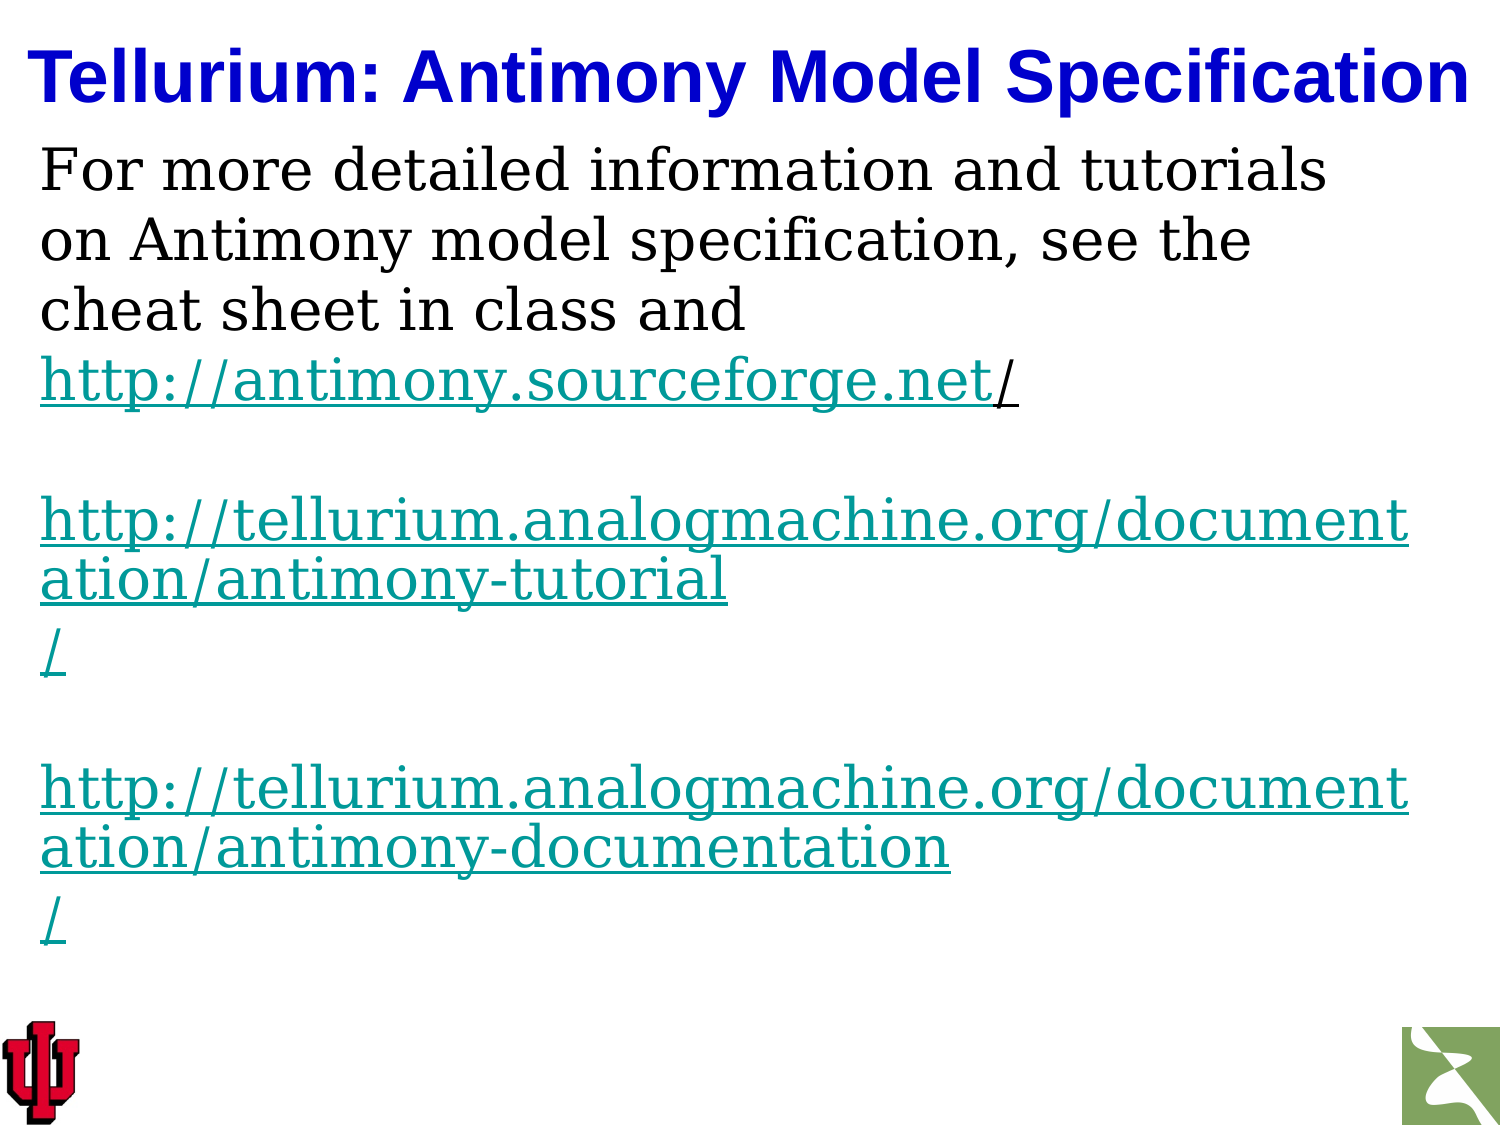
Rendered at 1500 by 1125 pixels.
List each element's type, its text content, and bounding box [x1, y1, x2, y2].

text_box [0, 112, 1500, 478]
title Tellurium: Antimony Model Specification [0, 19, 1500, 112]
picture [0, 1020, 80, 1125]
text_box [0, 556, 1500, 663]
picture [1402, 1027, 1500, 1125]
text_box For more detailed information and tutorials on Antimony model specification, see the cheat sheet in class and http://antimony.sourceforge.net/ http://tellurium.analogmachine.org/documentation/antimony-tutorial/ http://tellurium.analogmachine.org/documentation/antimony-documentation/ [24, 663, 1425, 1125]
text_box For more detailed information and tutorials on Antimony model specification, see the cheat sheet in class and http://antimony.sourceforge.net/ http://tellurium.analogmachine.org/documentation/antimony-tutorial/ http://tellurium.analogmachine.org/documentation/antimony-documentation/ [24, 478, 1425, 556]
